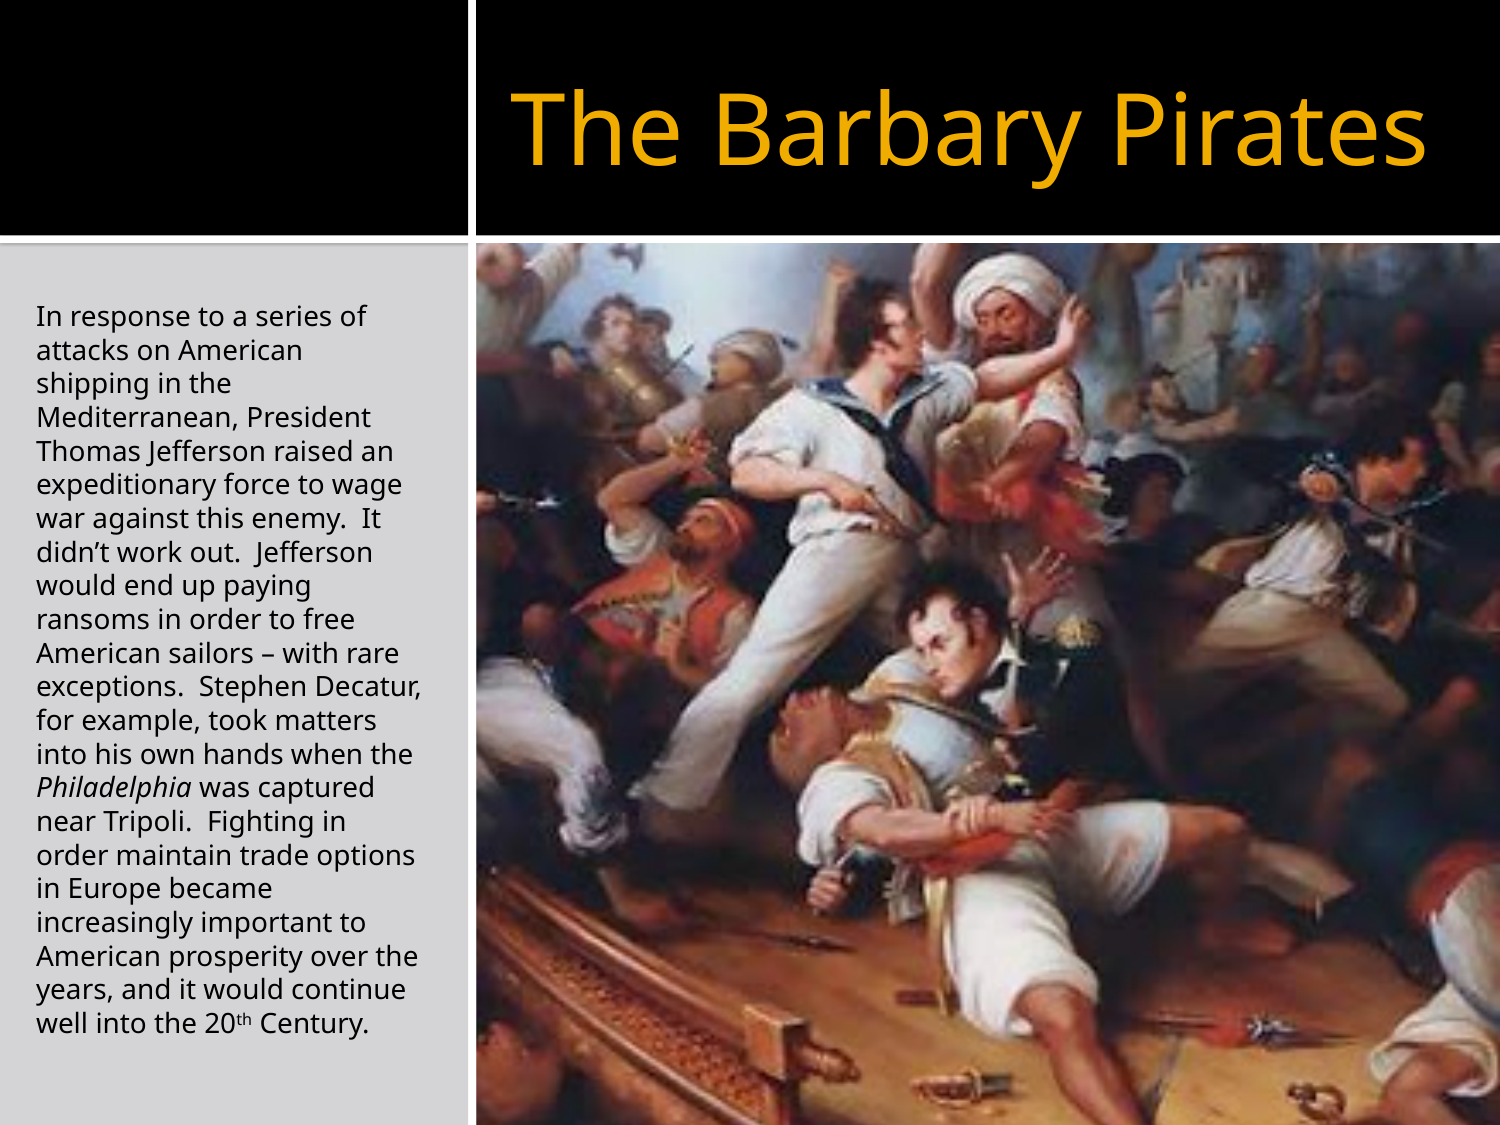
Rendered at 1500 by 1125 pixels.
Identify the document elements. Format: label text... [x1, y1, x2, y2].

picture [476, 243, 1500, 1125]
list In response to a series of attacks on American shipping in the Mediterranean, President Thomas Jefferson raised an expeditionary force to wage war against this enemy. It didn’t work out. Jefferson would end up paying ransoms in order to free American sailors – with rare exceptions. Stephen Decatur, for example, took matters into his own hands when the Philadelphia was captured near Tripoli. Fighting in order maintain trade options in Europe became increasingly important to American prosperity over the years, and it would continue well into the 20th Century. [26, 283, 438, 1075]
title The Barbary Pirates [487, 24, 1475, 186]
